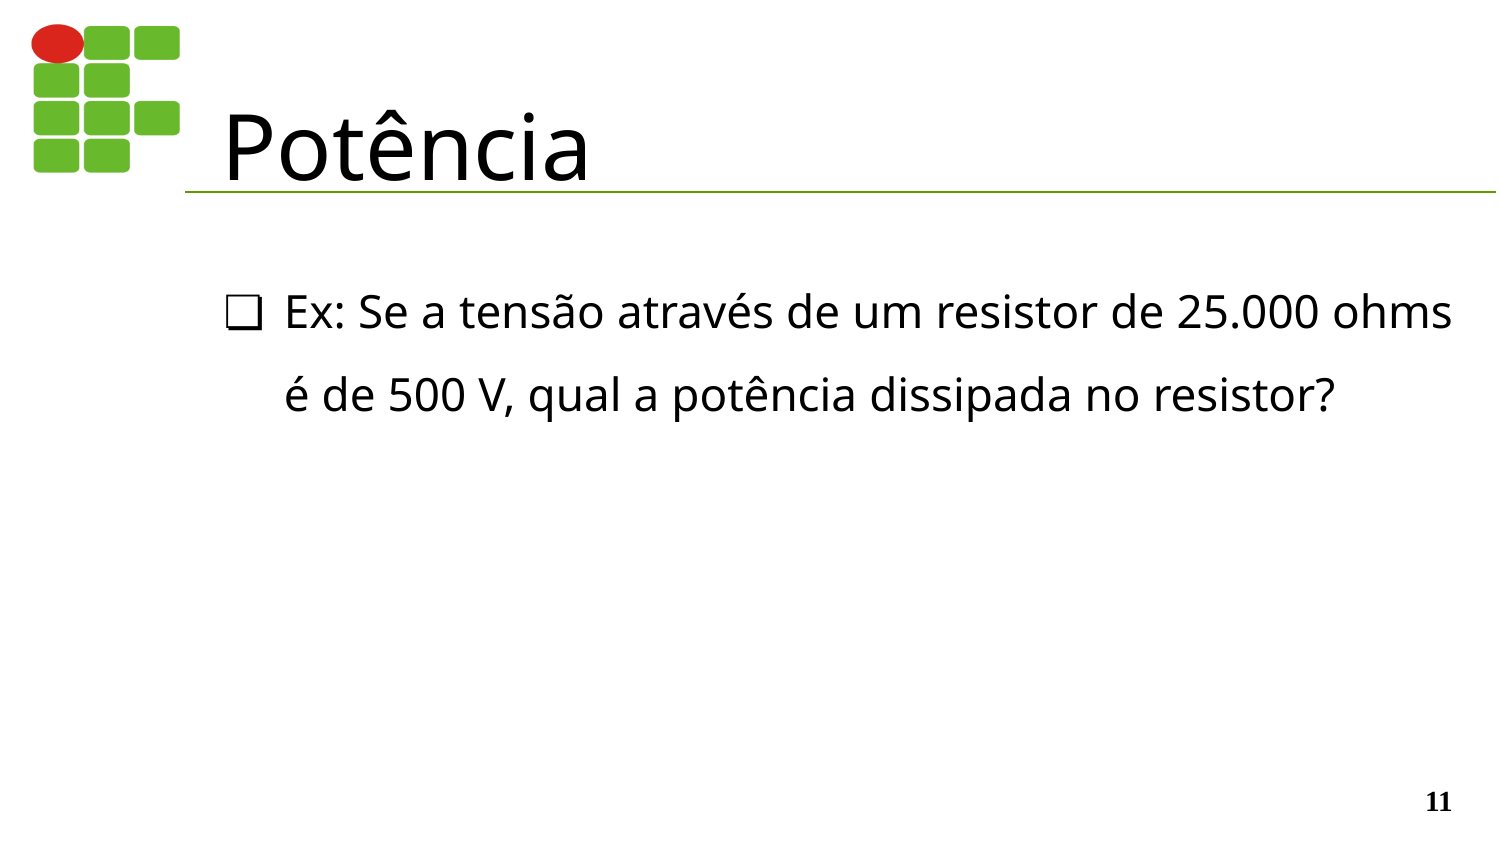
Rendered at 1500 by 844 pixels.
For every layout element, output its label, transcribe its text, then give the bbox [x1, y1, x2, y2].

text_box ‹#› [1397, 768, 1468, 825]
picture [29, 23, 182, 174]
list Ex: Se a tensão através de um resistor de 25.000 ohms é de 500 V, qual a potência dissipada no resistor? [193, 248, 1469, 417]
title Potência [206, 26, 1468, 207]
